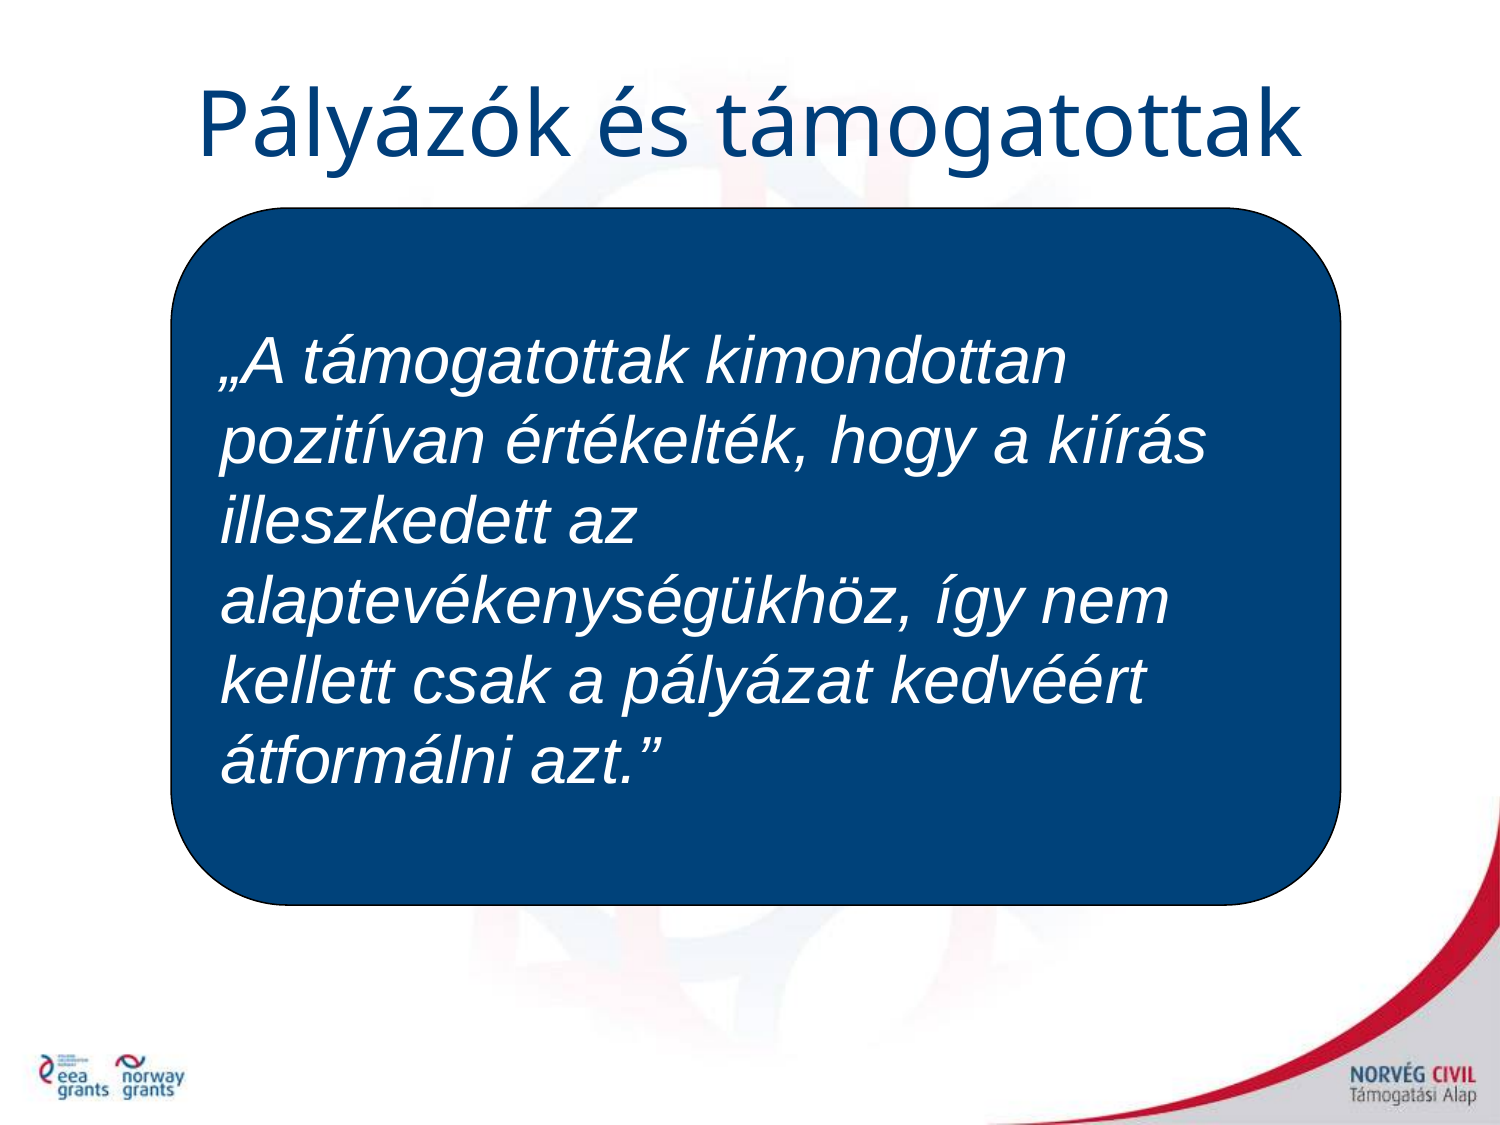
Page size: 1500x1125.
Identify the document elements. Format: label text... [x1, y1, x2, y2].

picture [0, 0, 1500, 1125]
text_box Pályázók és támogatottak [41, 31, 1459, 209]
text_box „A támogatottak kimondottan pozitívan értékelték, hogy a kiírás illeszkedett az alaptevékenységükhöz, így nem kellett csak a pályázat kedvéért átformálni azt.” [171, 208, 1341, 906]
